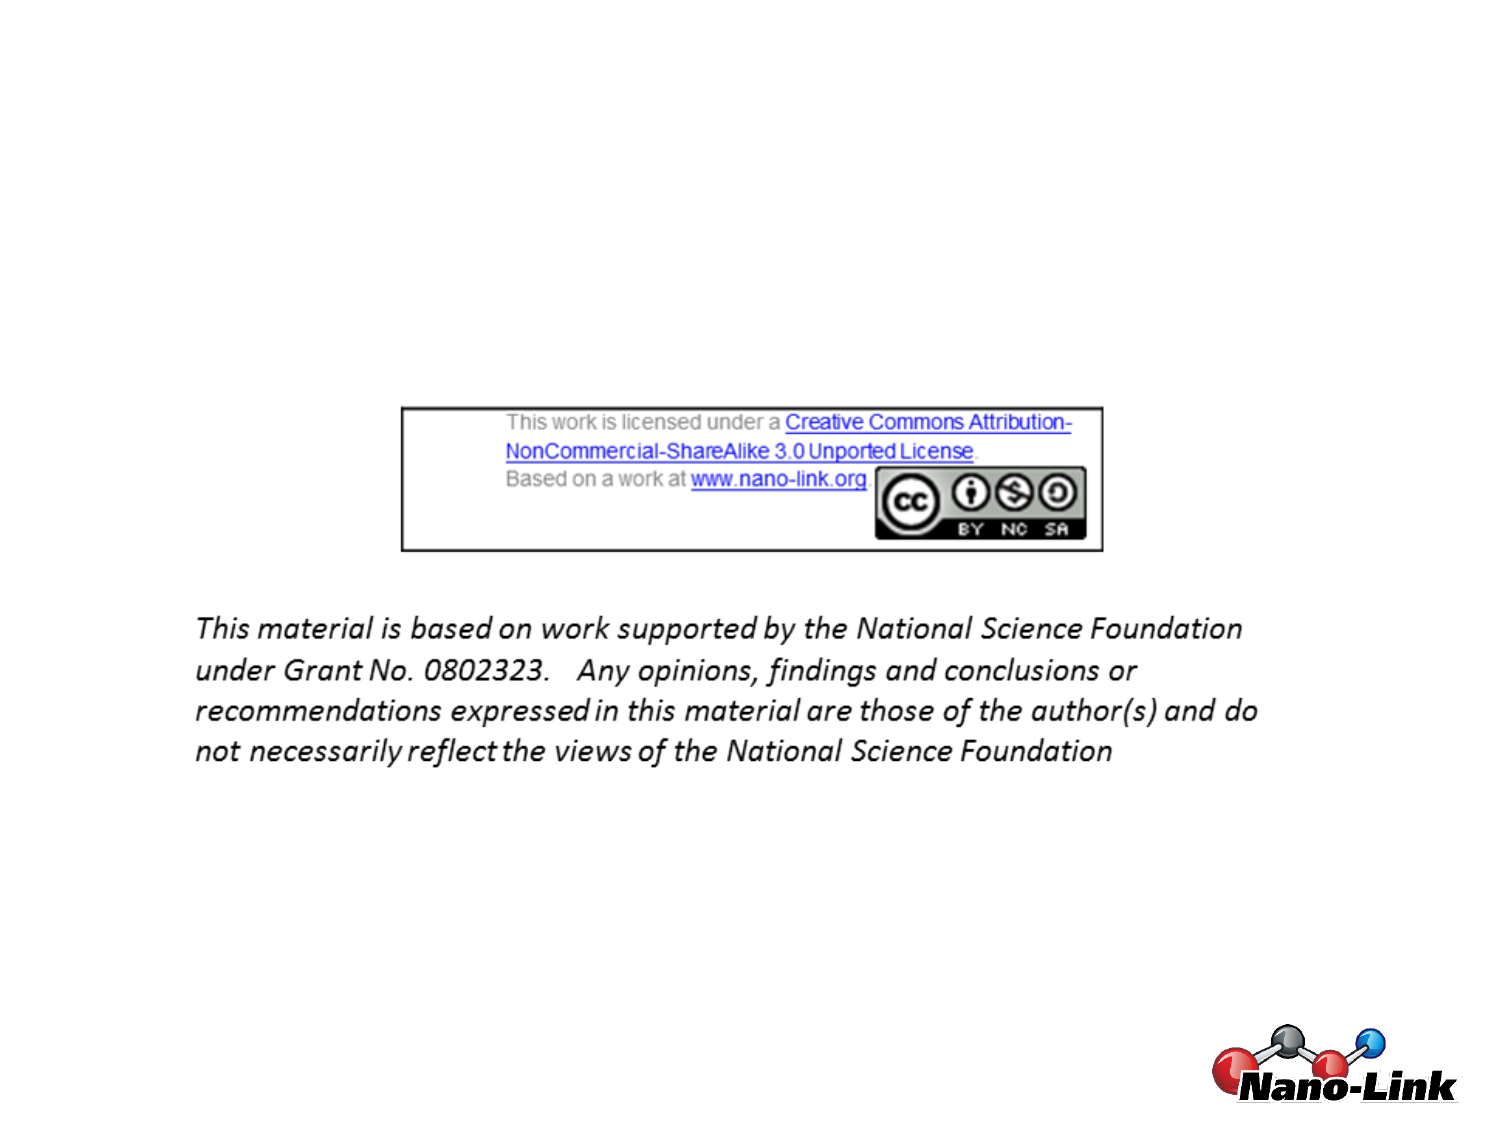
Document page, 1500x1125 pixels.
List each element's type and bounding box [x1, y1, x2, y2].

picture [1212, 1024, 1463, 1103]
picture [171, 401, 1334, 791]
